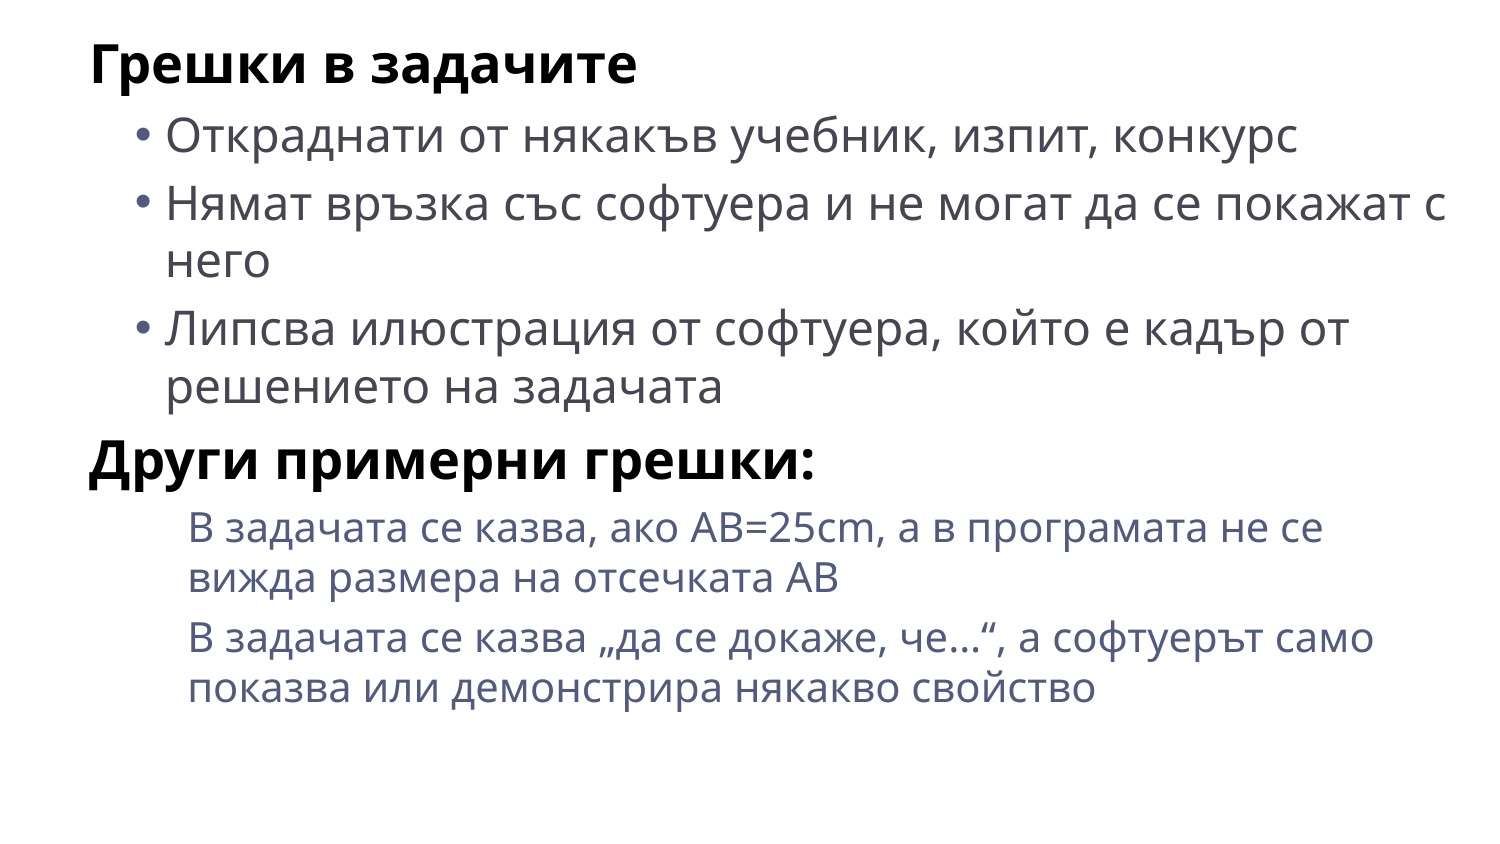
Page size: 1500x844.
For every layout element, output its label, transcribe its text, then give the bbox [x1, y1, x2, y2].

list Грешки в задачите Откраднати от някакъв учебник, изпит, конкурс Нямат връзка със софтуера и не могат да се покажат с него Липсва илюстрация от софтуера, който е кадър от решението на задачата Други примерни грешки: В задачата се казва, ако AB=25cm, а в програмата не се вижда размера на отсечката AB В задачата се казва „да се докаже, че…“, а софтуерът само показва или демонстрира някакво свойство [75, 21, 1475, 835]
